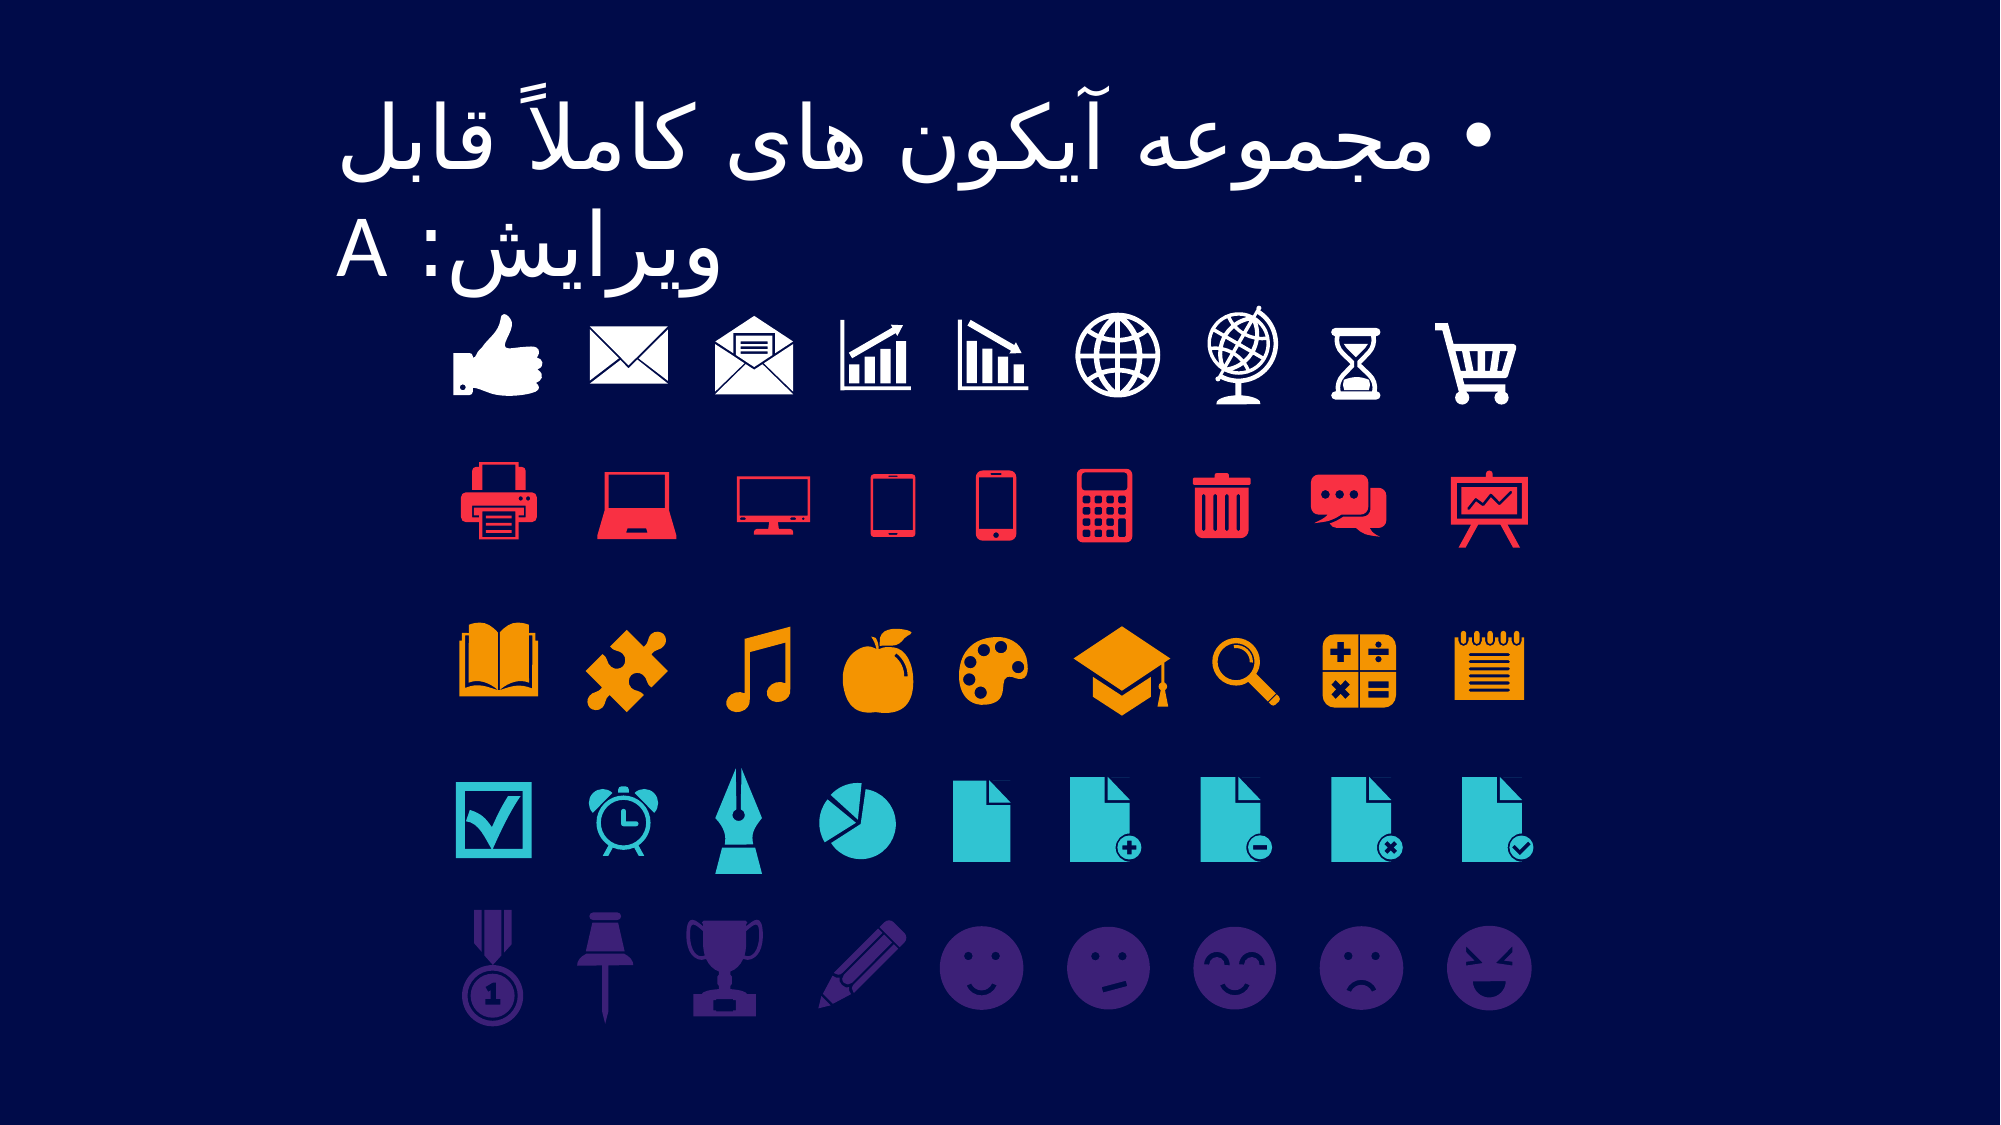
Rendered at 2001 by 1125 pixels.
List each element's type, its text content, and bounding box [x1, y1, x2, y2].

text_box [1074, 311, 1162, 399]
text_box [1075, 467, 1134, 544]
text_box [1071, 625, 1173, 717]
text_box [1453, 629, 1526, 702]
text_box [818, 781, 897, 861]
text_box [587, 785, 660, 857]
text_box [966, 318, 1024, 384]
text_box [461, 908, 525, 1028]
text_box [1206, 304, 1280, 406]
text_box [1192, 925, 1278, 1011]
text_box [685, 918, 764, 1018]
text_box [735, 475, 812, 536]
text_box [586, 325, 671, 385]
text_box [1434, 321, 1518, 406]
text_box [596, 471, 678, 541]
text_box [725, 625, 792, 714]
text_box [458, 621, 540, 698]
text_box [938, 925, 1025, 1011]
text_box [869, 473, 917, 539]
text_box [957, 636, 1029, 706]
text_box [974, 469, 1018, 542]
text_box [952, 777, 1014, 863]
text_box [1068, 774, 1143, 863]
text_box [816, 919, 908, 1010]
text_box مجموعه آیکون های کاملاً قابل ویرایش: A [321, 73, 1716, 200]
text_box [713, 767, 765, 875]
text_box [839, 319, 912, 391]
text_box [1449, 469, 1529, 549]
text_box [459, 461, 538, 541]
text_box [841, 627, 915, 714]
text_box [1191, 471, 1252, 540]
text_box [1330, 326, 1382, 401]
text_box [1318, 925, 1405, 1011]
text_box [584, 628, 670, 714]
text_box [712, 314, 796, 396]
text_box [452, 313, 544, 397]
text_box [957, 319, 1029, 391]
text_box [1199, 774, 1274, 863]
text_box [575, 911, 635, 1025]
text_box [1330, 774, 1404, 863]
text_box [1445, 924, 1533, 1012]
text_box [1321, 633, 1398, 709]
text_box [1211, 636, 1282, 707]
text_box [455, 781, 533, 859]
text_box [1461, 774, 1535, 863]
text_box [1309, 473, 1388, 538]
text_box [1066, 925, 1151, 1011]
